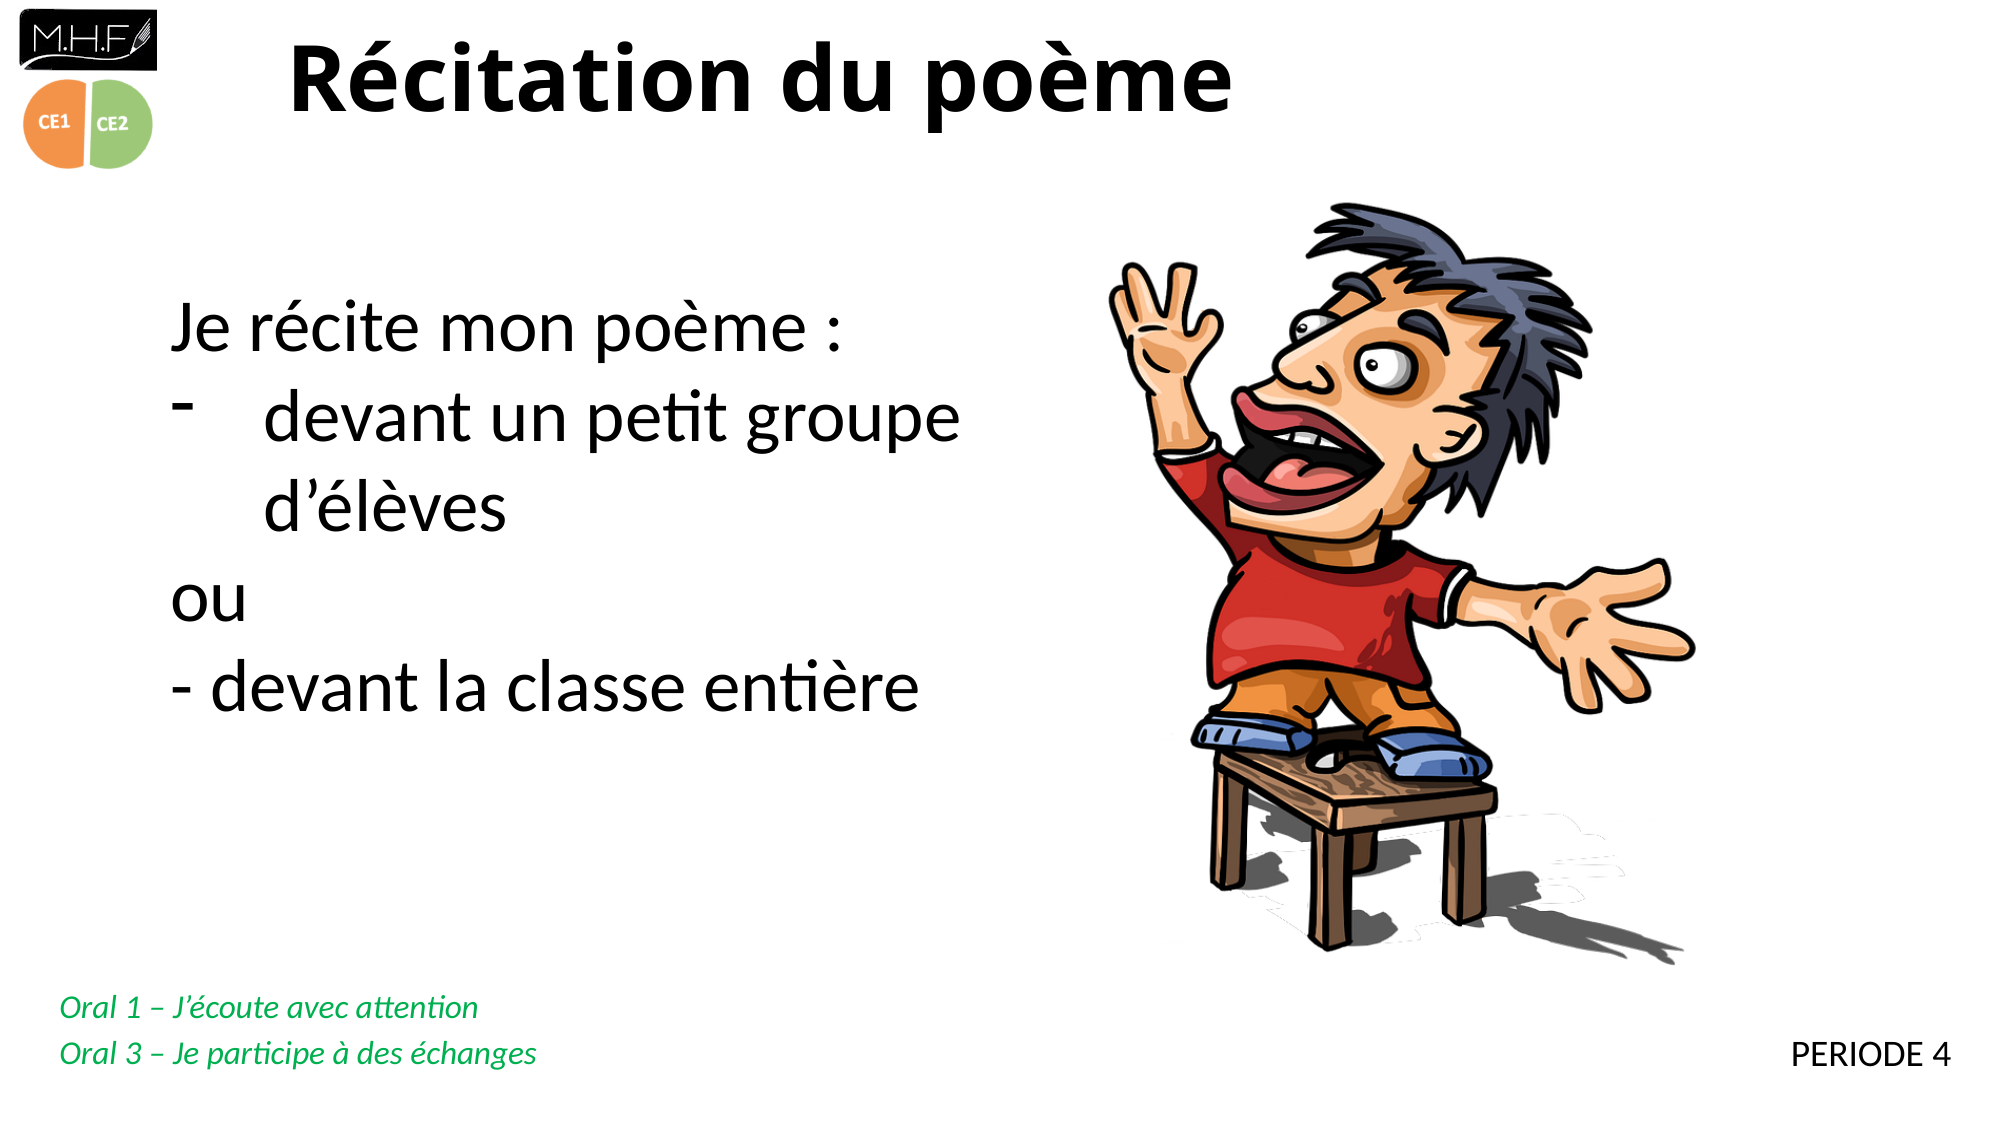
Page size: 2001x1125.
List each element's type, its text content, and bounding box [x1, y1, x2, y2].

text_box Oral 1 – J’écoute avec attention Oral 3 – Je participe à des échanges [44, 977, 1346, 1092]
picture [1, 7, 177, 207]
text_box PERIODE 4 [1362, 1021, 1967, 1082]
title Récitation du poème [271, 7, 1818, 156]
text_box Je récite mon poème : devant un petit groupe d’élèves ou - devant la classe entière [155, 268, 1045, 824]
picture [1085, 162, 1700, 978]
